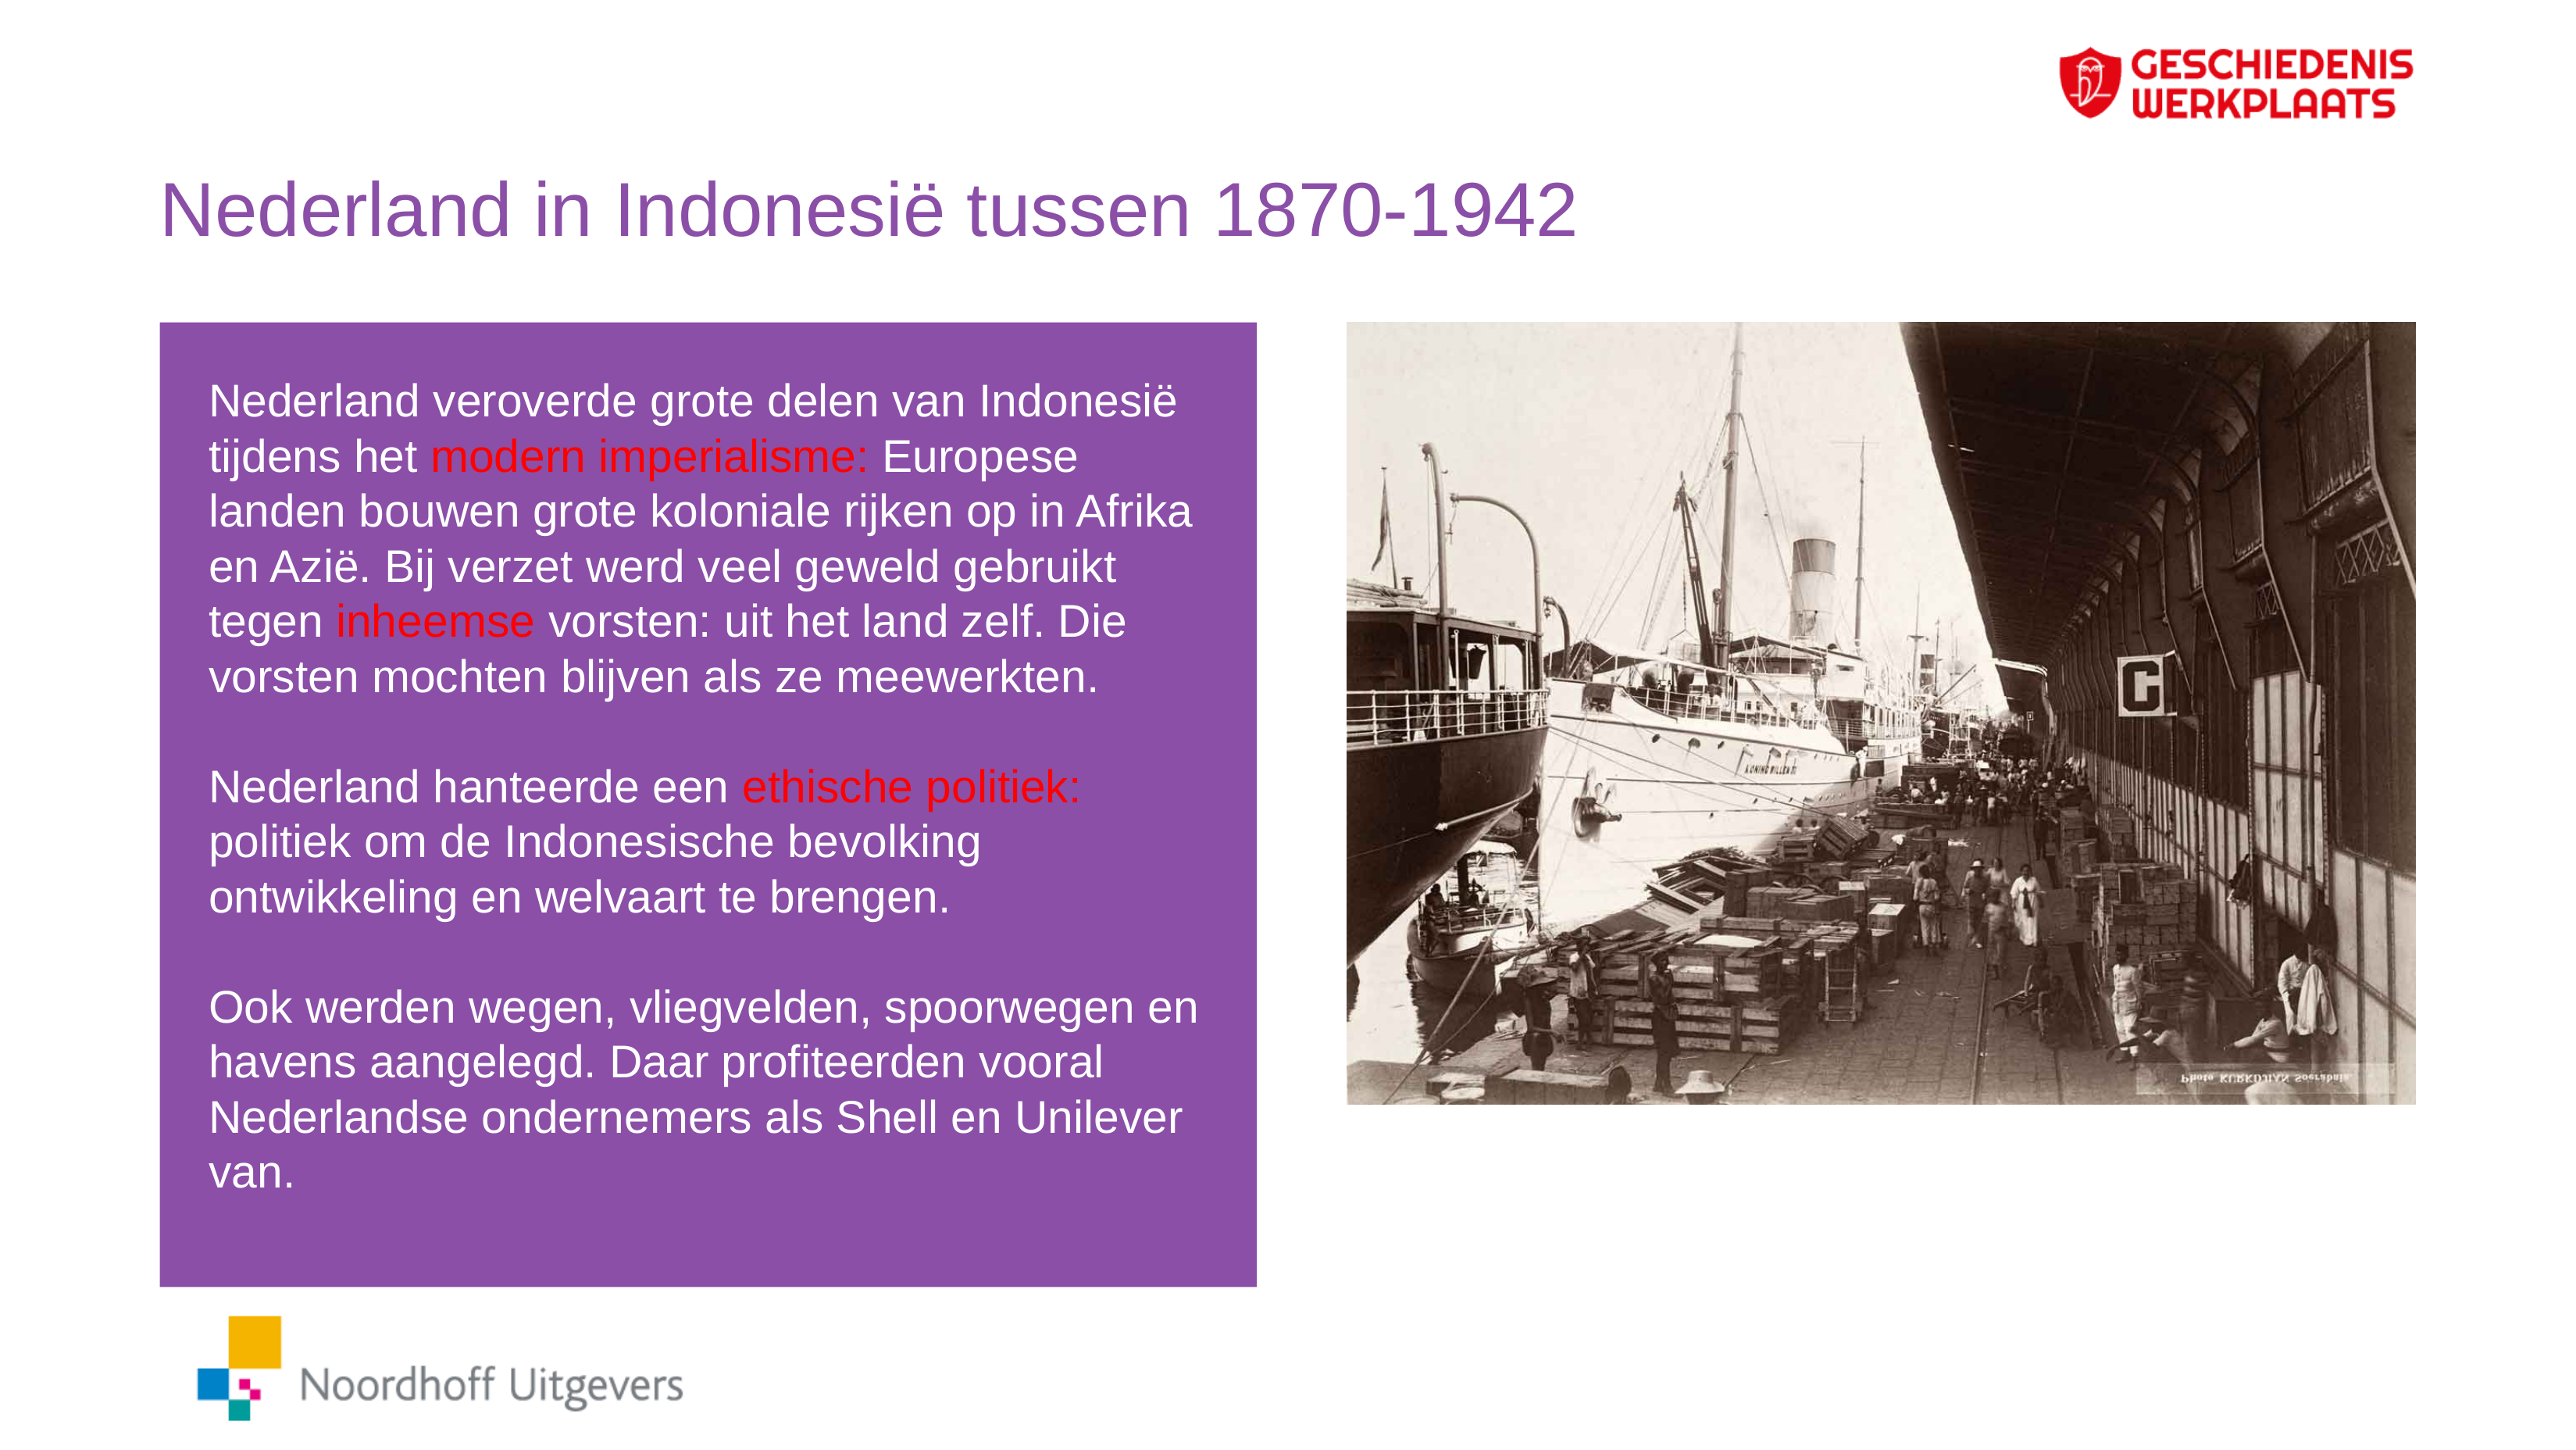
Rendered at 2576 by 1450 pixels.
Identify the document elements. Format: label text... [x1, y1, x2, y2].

list Nederland veroverde grote delen van Indonesië tijdens het modern imperialisme: Europese landen bouwen grote koloniale rijken op in Afrika en Azië. Bij verzet werd veel geweld gebruikt tegen inheemse vorsten: uit het land zelf. Die vorsten mochten blijven als ze meewerkten. Nederland hanteerde een ethische politiek: politiek om de Indonesische bevolking ontwikkeling en welvaart te brengen. Ook werden wegen, vliegvelden, spoorwegen en havens aangelegd. Daar profiteerden vooral Nederlandse ondernemers als Shell en Unilever van. [159, 322, 1258, 1288]
title Nederland in Indonesië tussen 1870-1942 [159, 159, 2416, 266]
picture [1347, 322, 2416, 1105]
picture [1610, 0, 2576, 161]
picture [159, 1288, 802, 1449]
